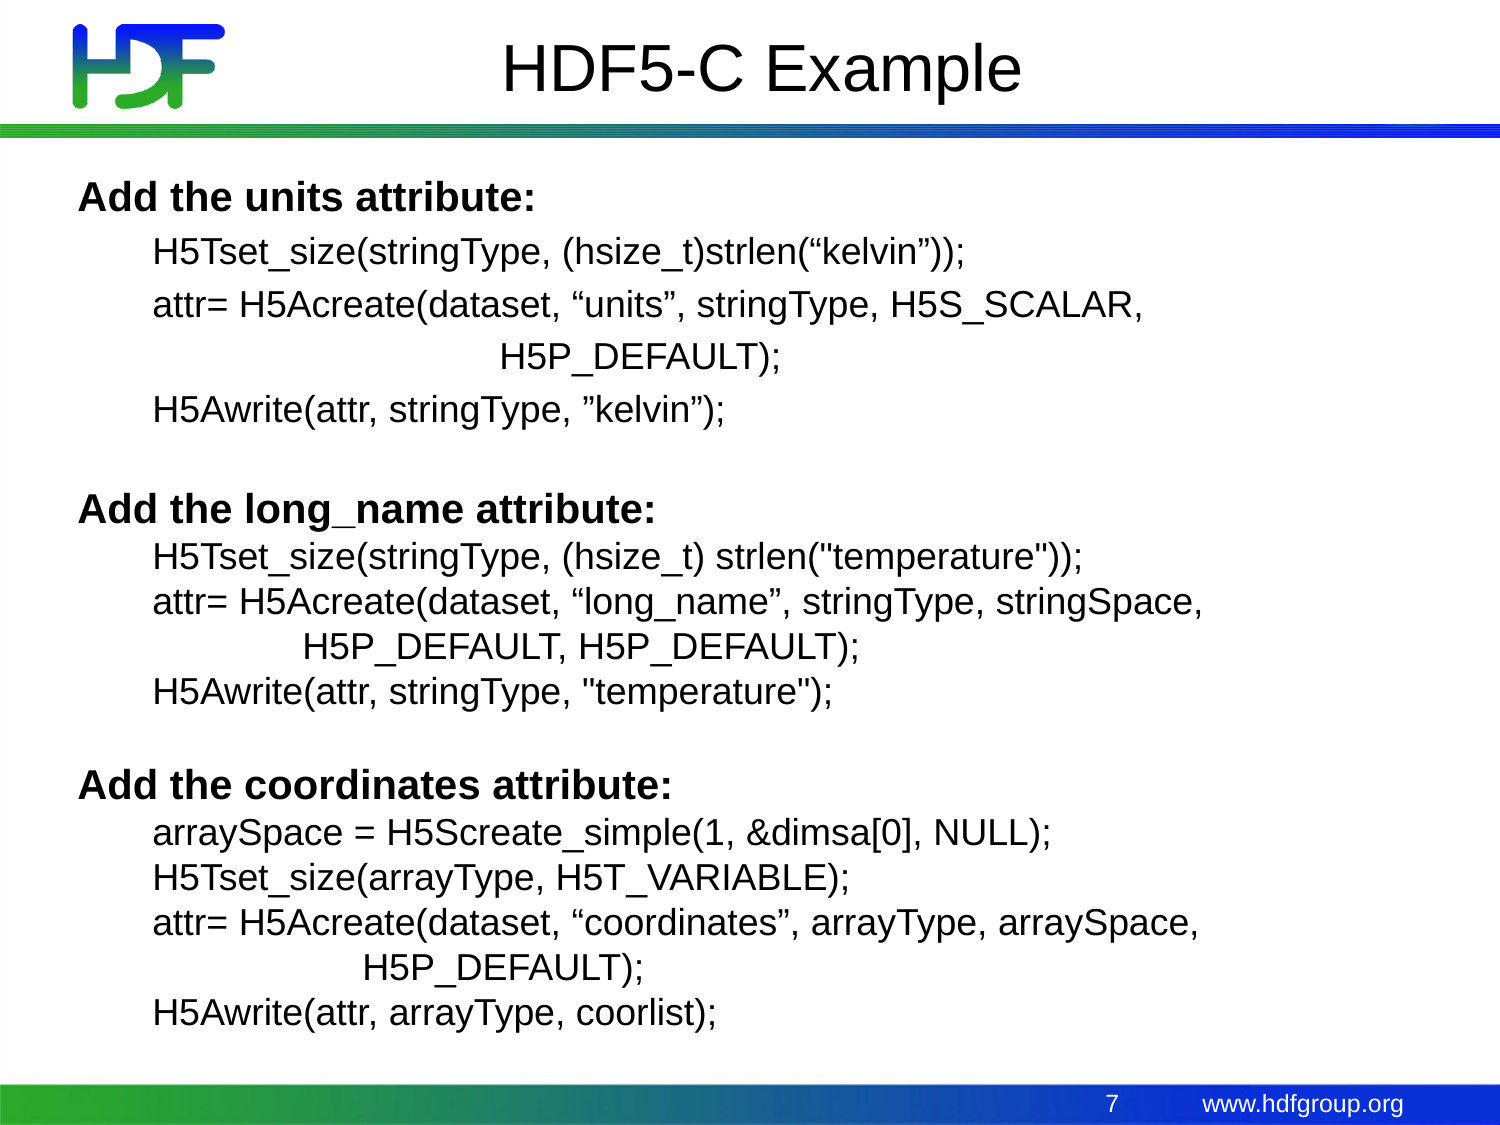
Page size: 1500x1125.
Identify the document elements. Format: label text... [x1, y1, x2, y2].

text_box Add the long_name attribute: H5Tset_size(stringType, (hsize_t) strlen("temperature")); attr= H5Acreate(dataset, “long_name”, stringType, stringSpace, H5P_DEFAULT, H5P_DEFAULT); H5Awrite(attr, stringType, "temperature"); [62, 474, 1375, 720]
slide_number 7 [1049, 1087, 1176, 1125]
text_box Add the coordinates attribute: arraySpace = H5Screate_simple(1, &dimsa[0], NULL); H5Tset_size(arrayType, H5T_VARIABLE); attr= H5Acreate(dataset, “coordinates”, arrayType, arraySpace, H5P_DEFAULT); H5Awrite(attr, arrayType, coorlist); [62, 750, 1388, 1040]
list Add the units attribute: H5Tset_size(stringType, (hsize_t)strlen(“kelvin”)); attr= H5Acreate(dataset, “units”, stringType, H5S_SCALAR, H5P_DEFAULT); H5Awrite(attr, stringType, ”kelvin”); [62, 162, 1451, 476]
title HDF5-C Example [187, 24, 1338, 113]
picture [0, 0, 1500, 1125]
